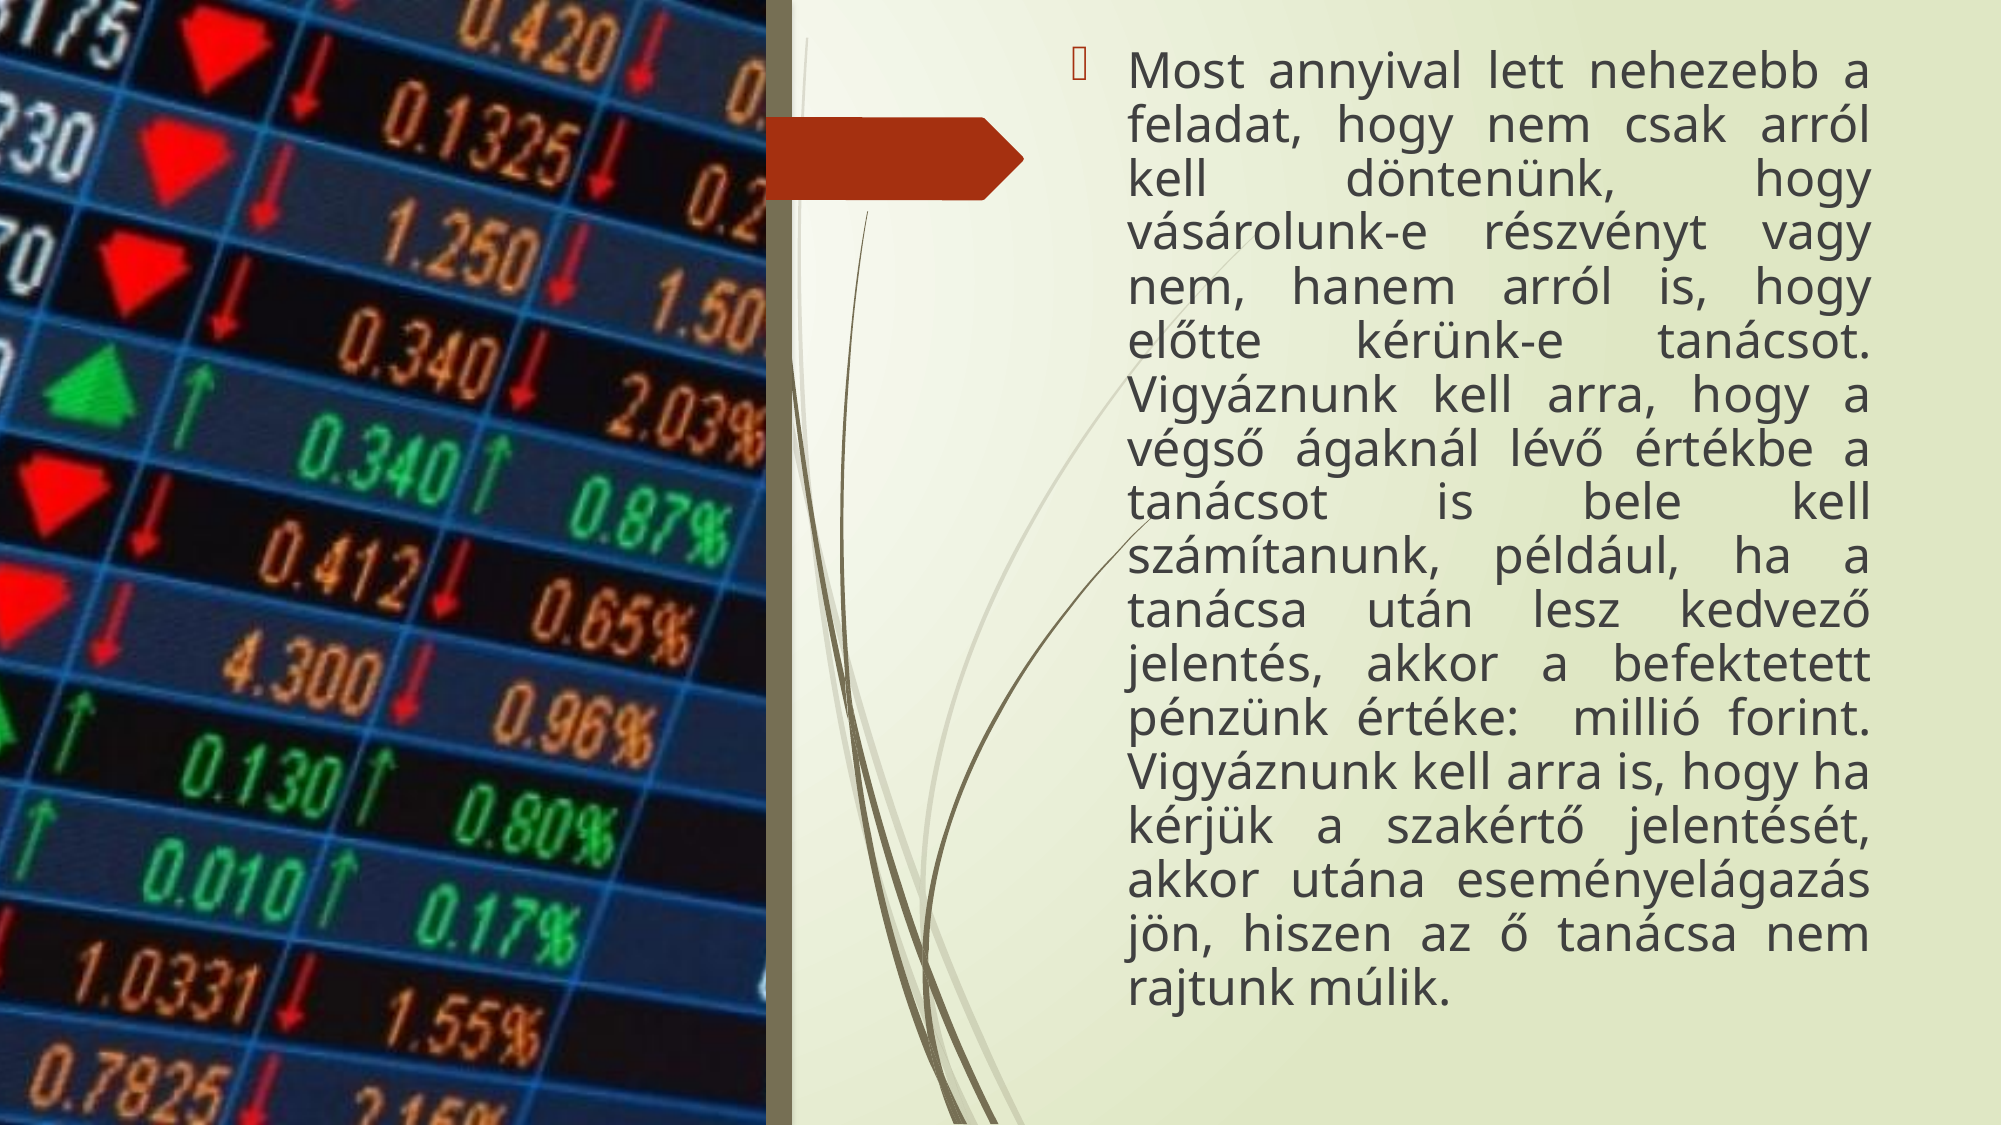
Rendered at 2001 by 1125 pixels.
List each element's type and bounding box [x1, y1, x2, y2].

text_box [767, 0, 1154, 1125]
text_box [1158, 37, 1262, 1125]
text_box [1155, 0, 2000, 1125]
picture [0, 0, 767, 1125]
